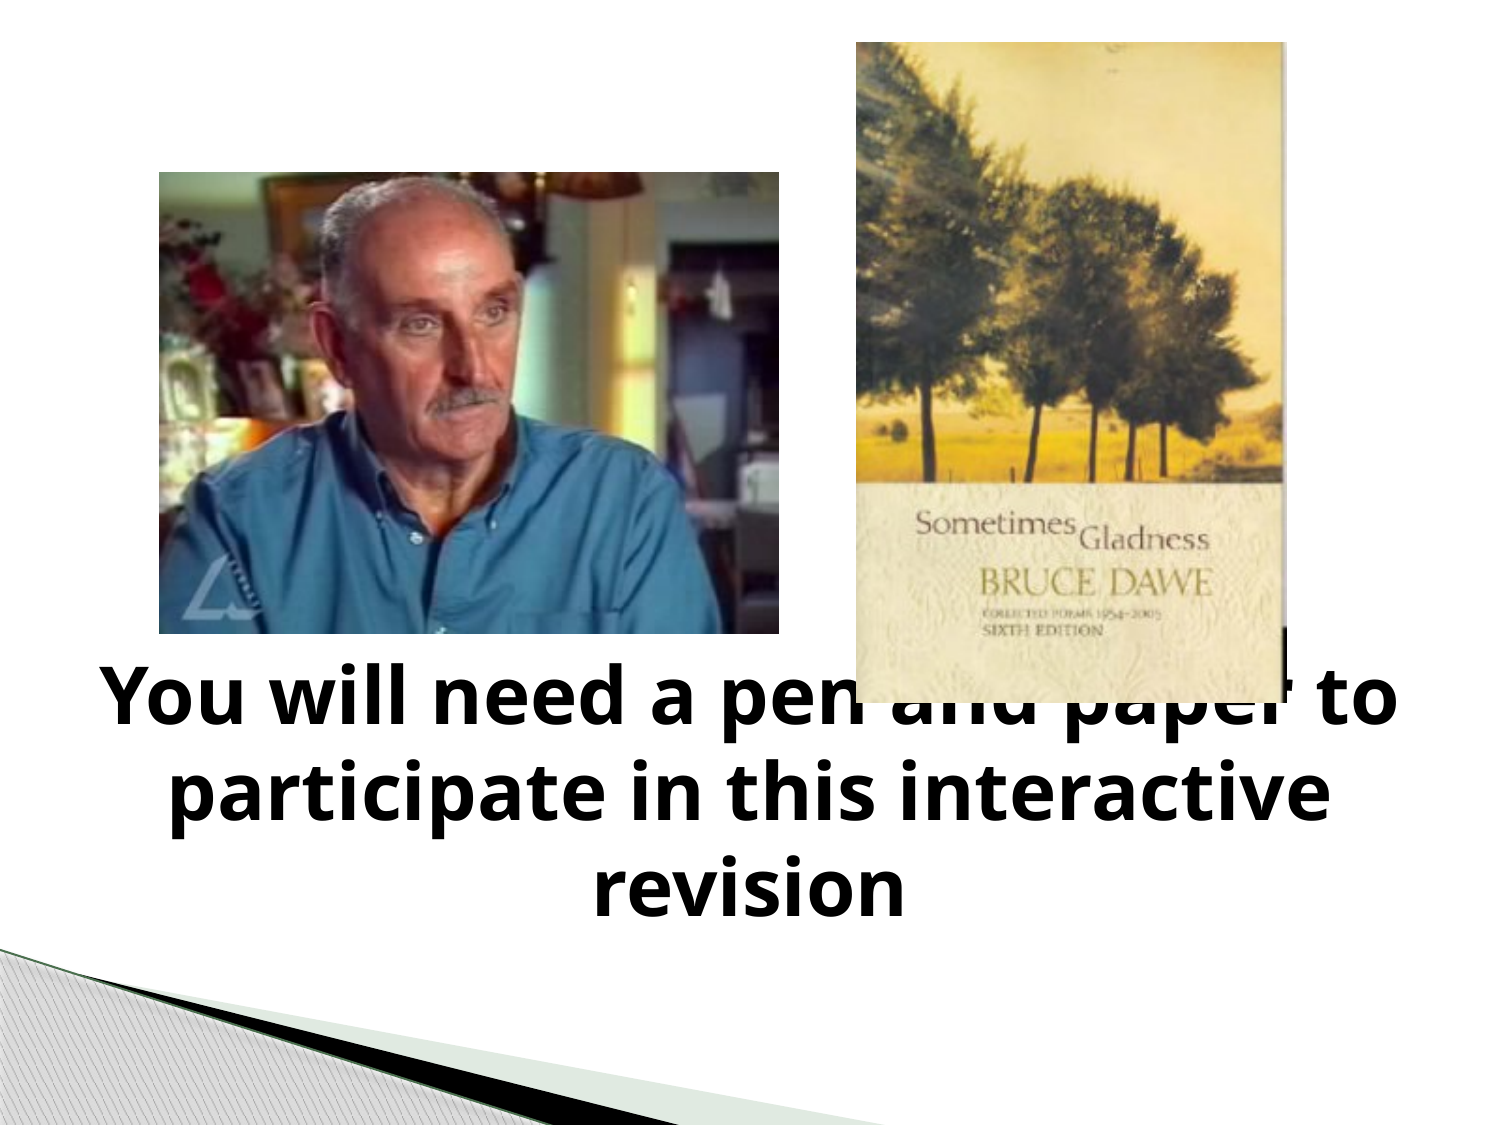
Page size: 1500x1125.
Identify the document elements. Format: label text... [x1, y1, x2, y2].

title You will need a pen and paper to participate in this interactive revision [75, 45, 1425, 941]
picture [855, 42, 1287, 704]
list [159, 172, 780, 634]
